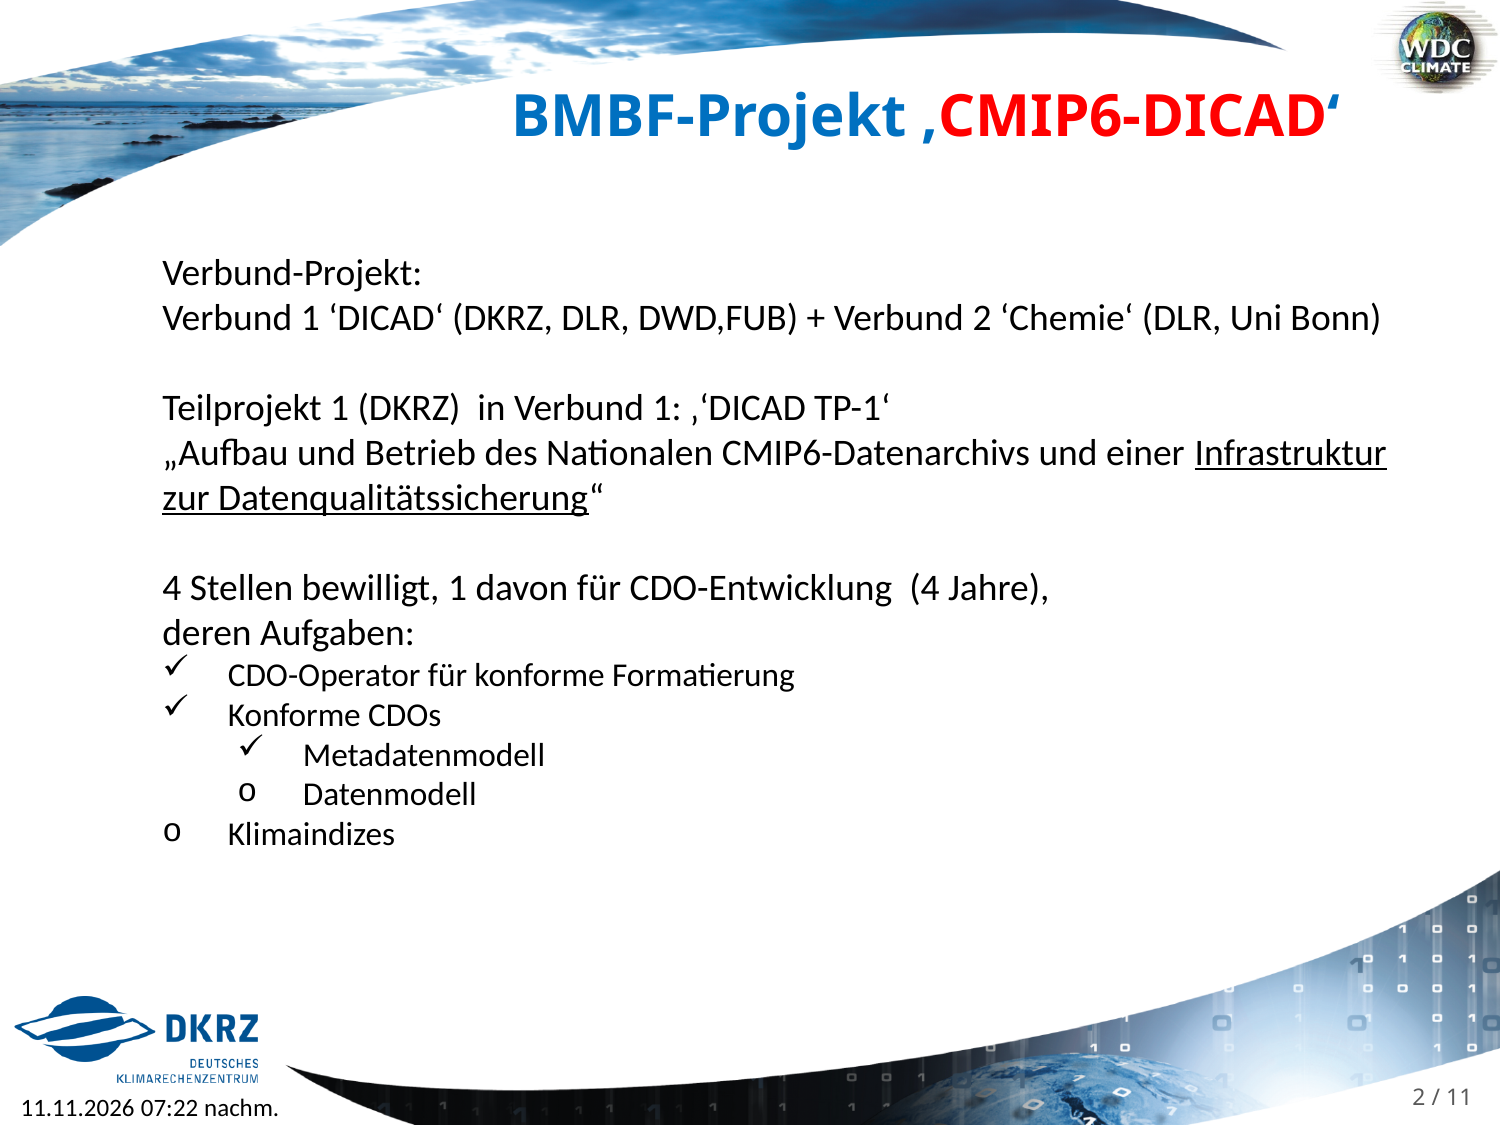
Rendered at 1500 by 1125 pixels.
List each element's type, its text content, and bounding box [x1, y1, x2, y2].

picture [0, 0, 1288, 246]
text_box Verbund-Projekt: Verbund 1 ‘DICAD‘ (DKRZ, DLR, DWD,FUB) + Verbund 2 ‘Chemie‘ (DLR, Uni Bonn) Teilprojekt 1 (DKRZ) in Verbund 1: ‚‘DICAD TP-1‘ „Aufbau und Betrieb des Nationalen CMIP6-Datenarchivs und einer Infrastruktur zur Datenqualitätssicherung“ 4 Stellen bewilligt, 1 davon für CDO-Entwicklung (4 Jahre), deren Aufgaben: CDO-Operator für konforme Formatierung Konforme CDOs Metadatenmodell Datenmodell Klimaindizes [147, 240, 1447, 905]
text_box BMBF-Projekt ‚CMIP6-DICAD‘ [404, 70, 1447, 156]
picture [1371, 0, 1500, 94]
picture [285, 867, 1500, 1125]
picture [14, 996, 258, 1083]
